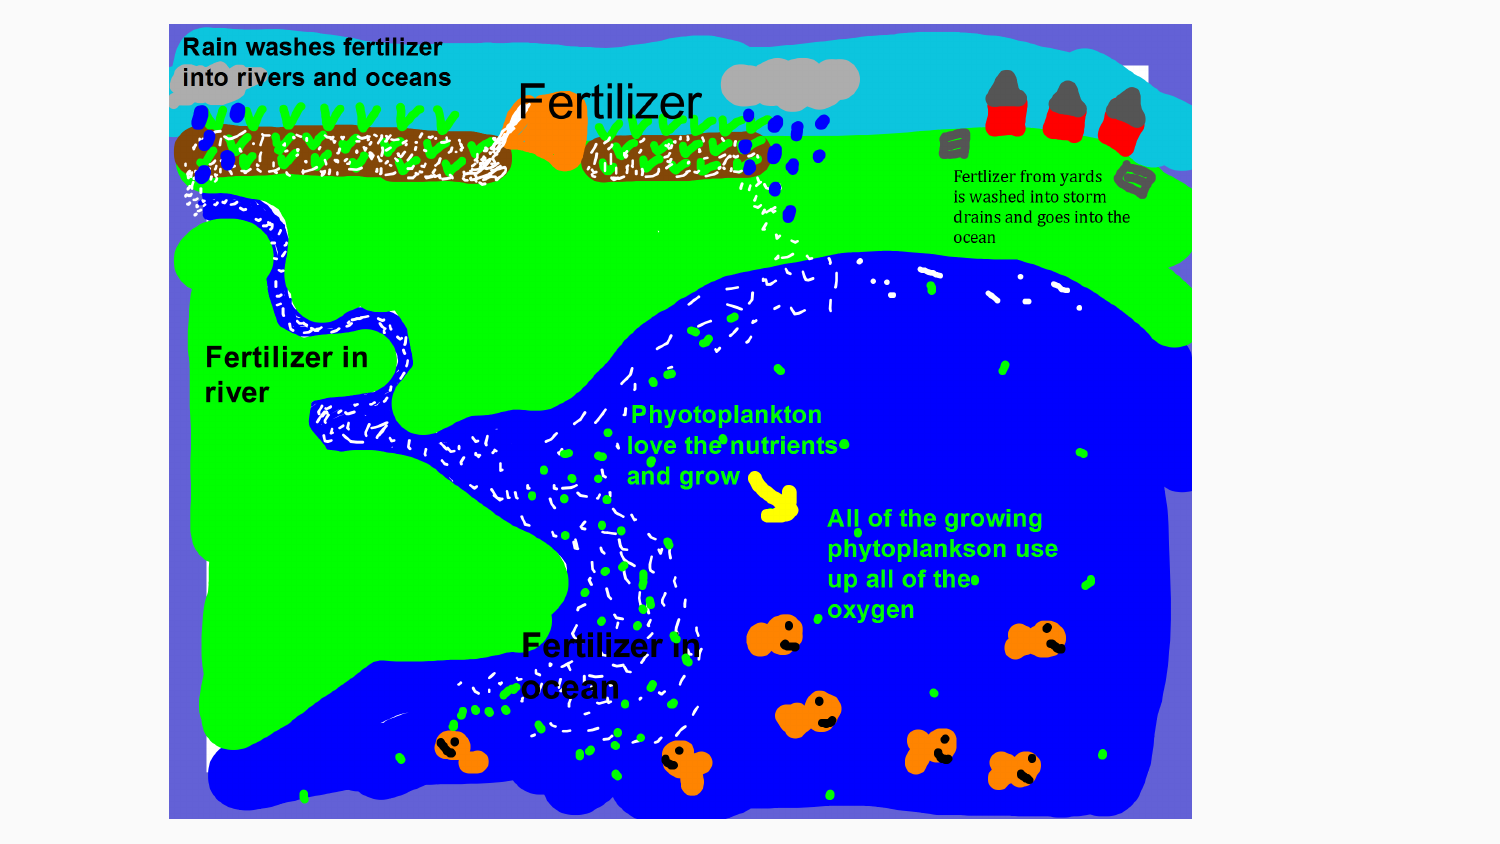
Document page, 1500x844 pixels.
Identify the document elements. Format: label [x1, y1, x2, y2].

picture [169, 24, 1192, 819]
